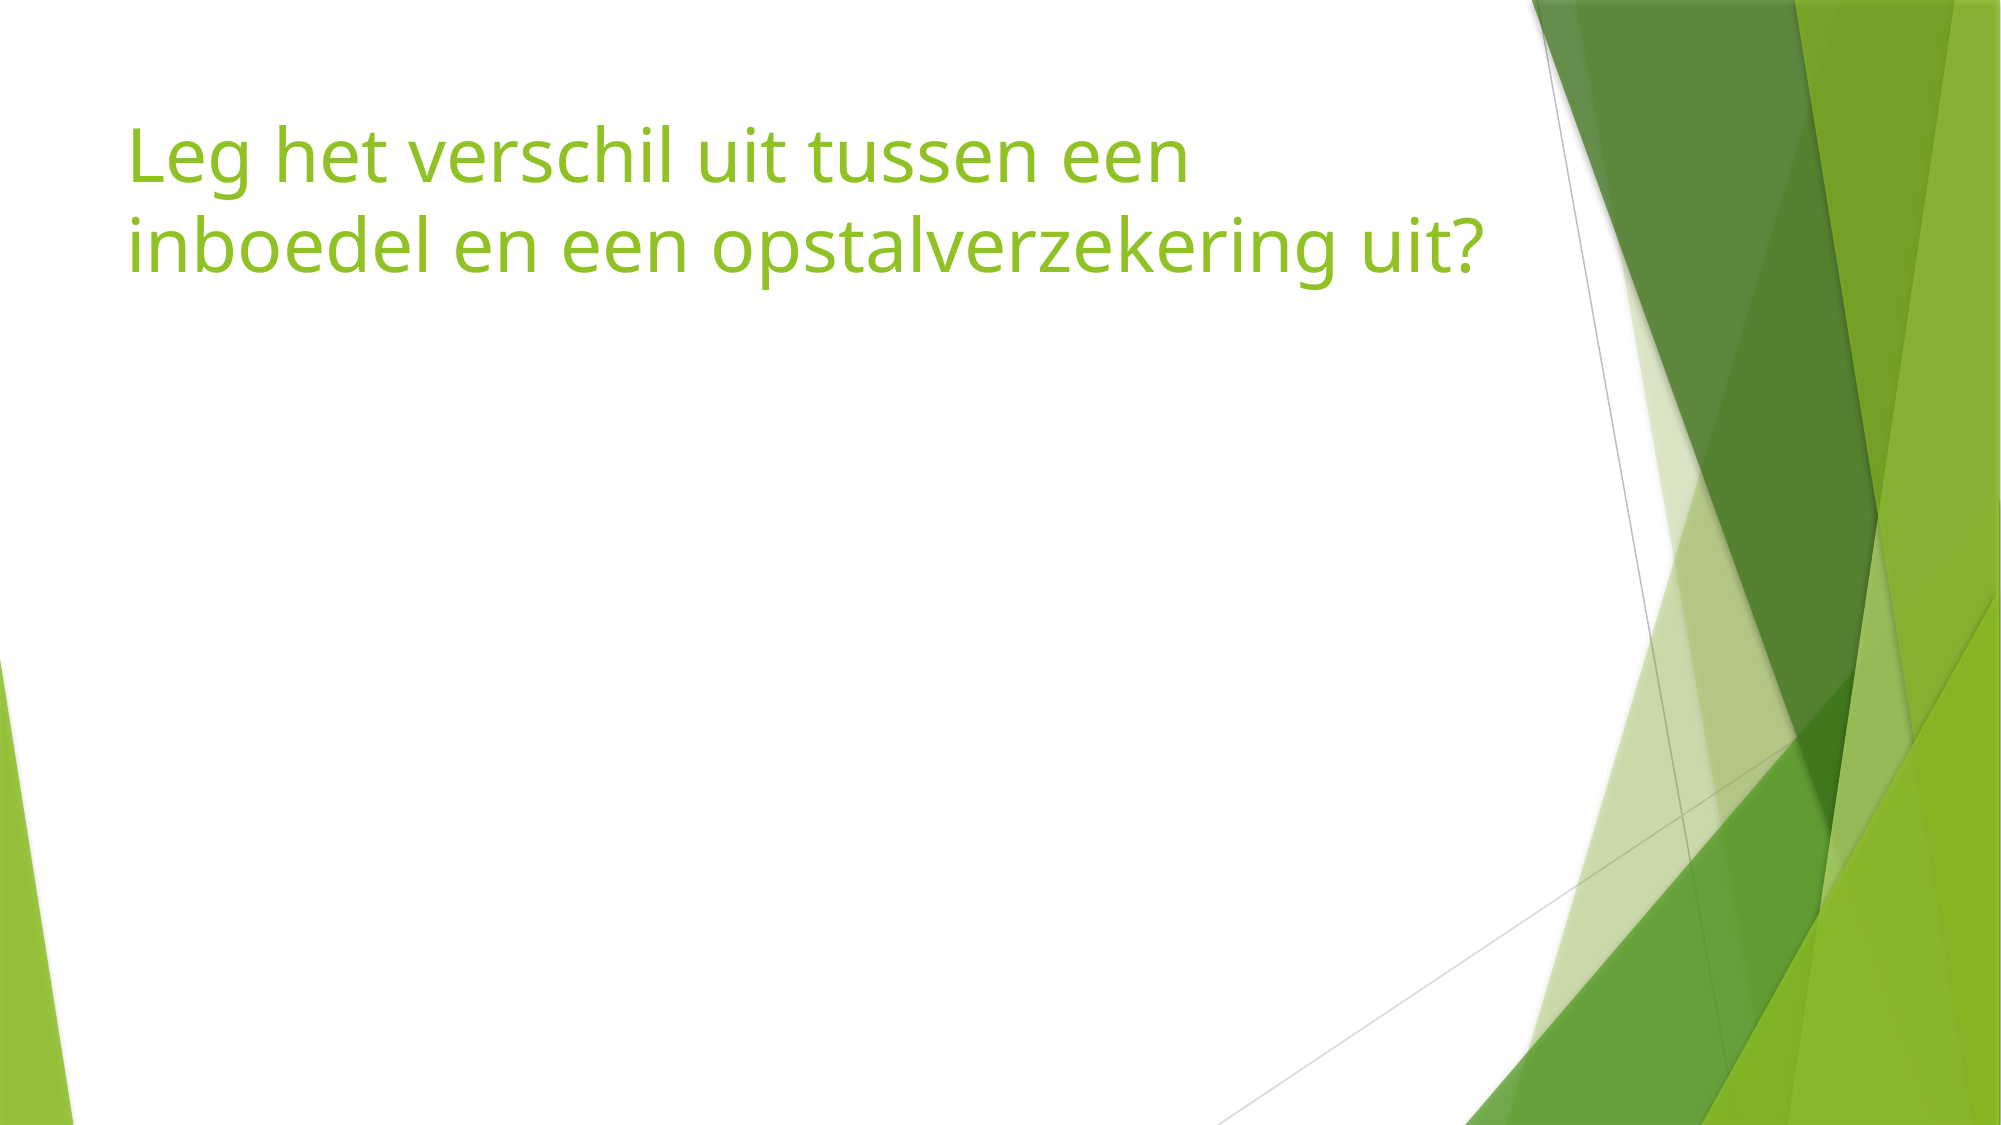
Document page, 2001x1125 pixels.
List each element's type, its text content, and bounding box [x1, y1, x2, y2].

title Leg het verschil uit tussen een inboedel en een opstalverzekering uit? [111, 99, 1522, 317]
